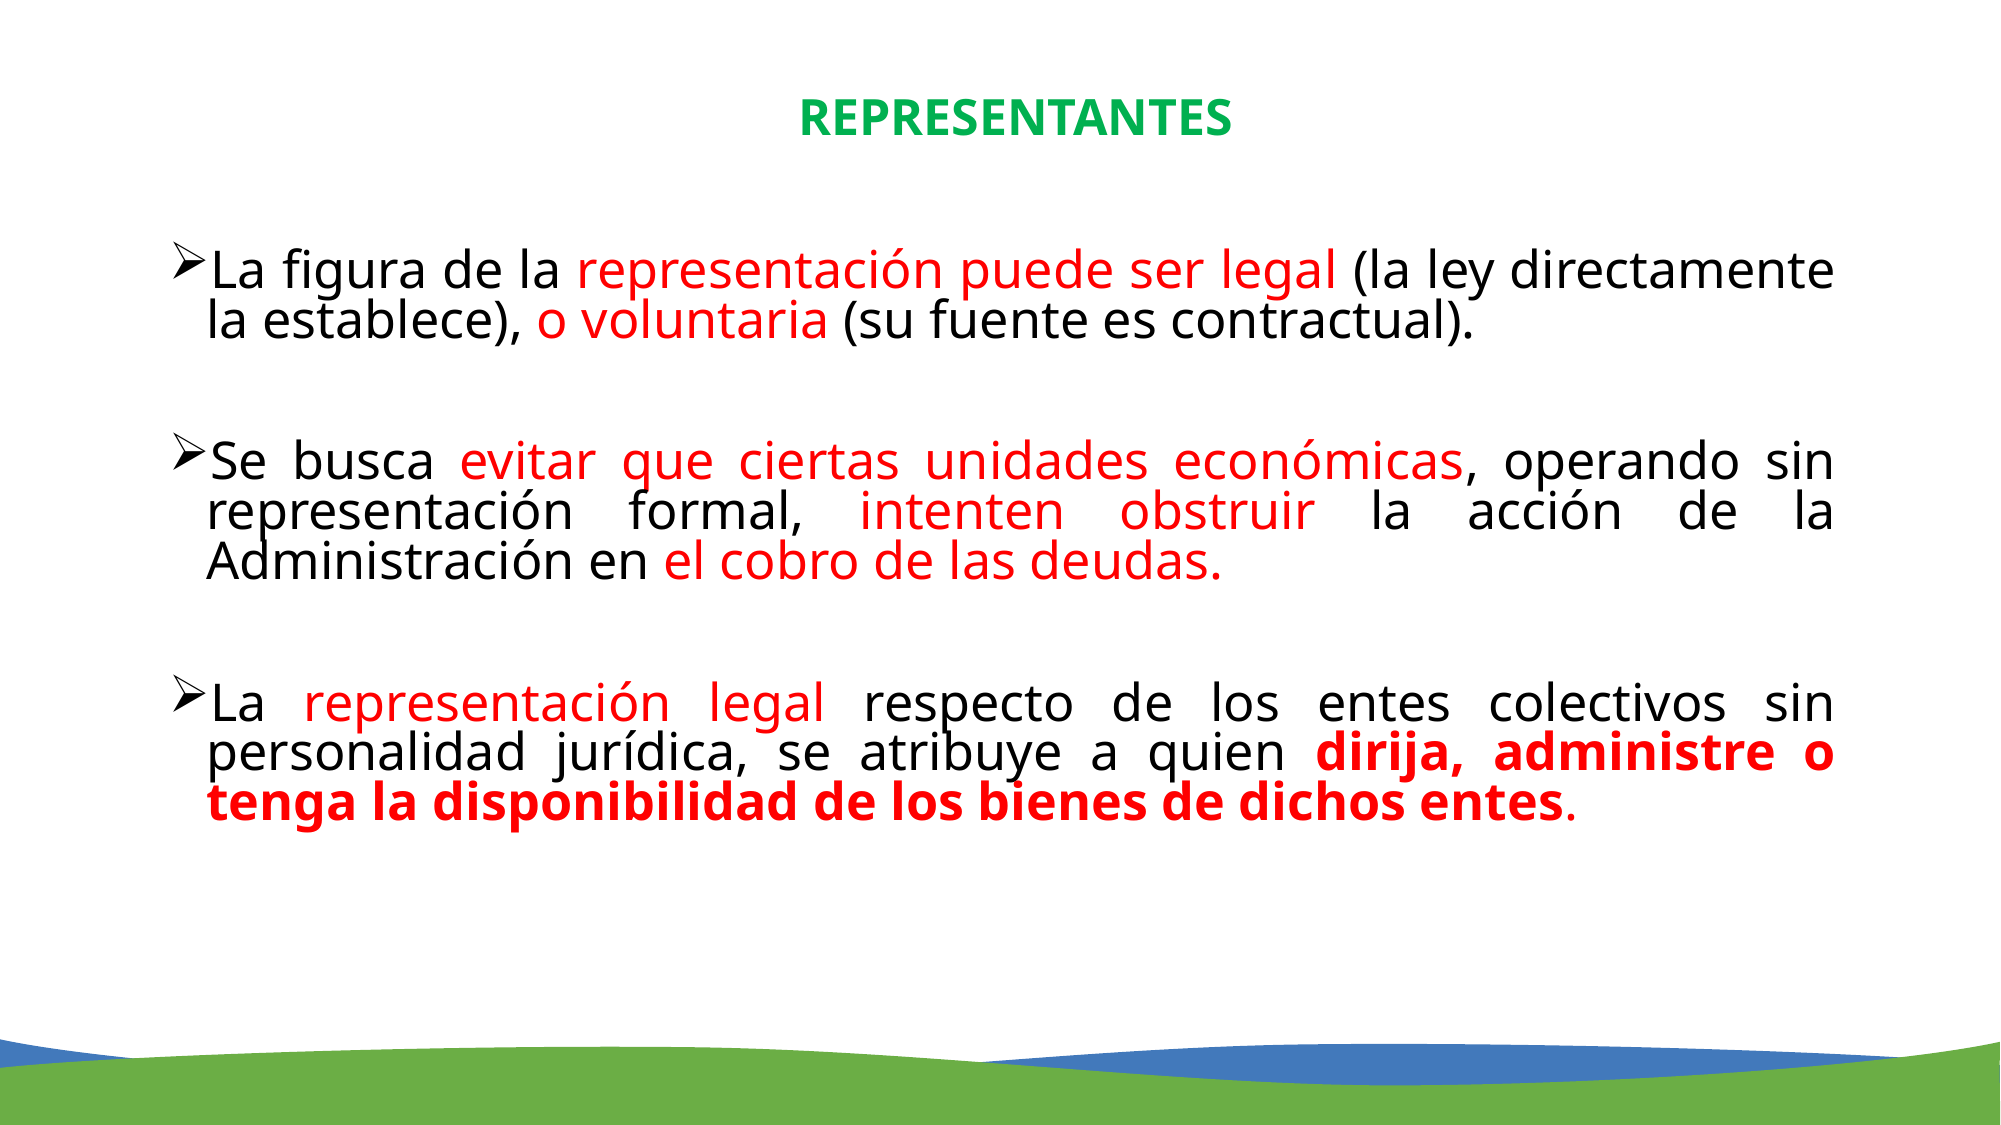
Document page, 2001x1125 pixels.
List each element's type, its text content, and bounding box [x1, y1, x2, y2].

title REPRESENTANTES [550, 49, 1497, 172]
text_box La figura de la representación puede ser legal (la ley directamente la establece), o voluntaria (su fuente es contractual). Se busca evitar que ciertas unidades económicas, operando sin representación formal, intenten obstruir la acción de la Administración en el cobro de las deudas. La representación legal respecto de los entes colectivos sin personalidad jurídica, se atribuye a quien dirija, administre o tenga la disponibilidad de los bienes de dichos entes. [153, 172, 1852, 1024]
